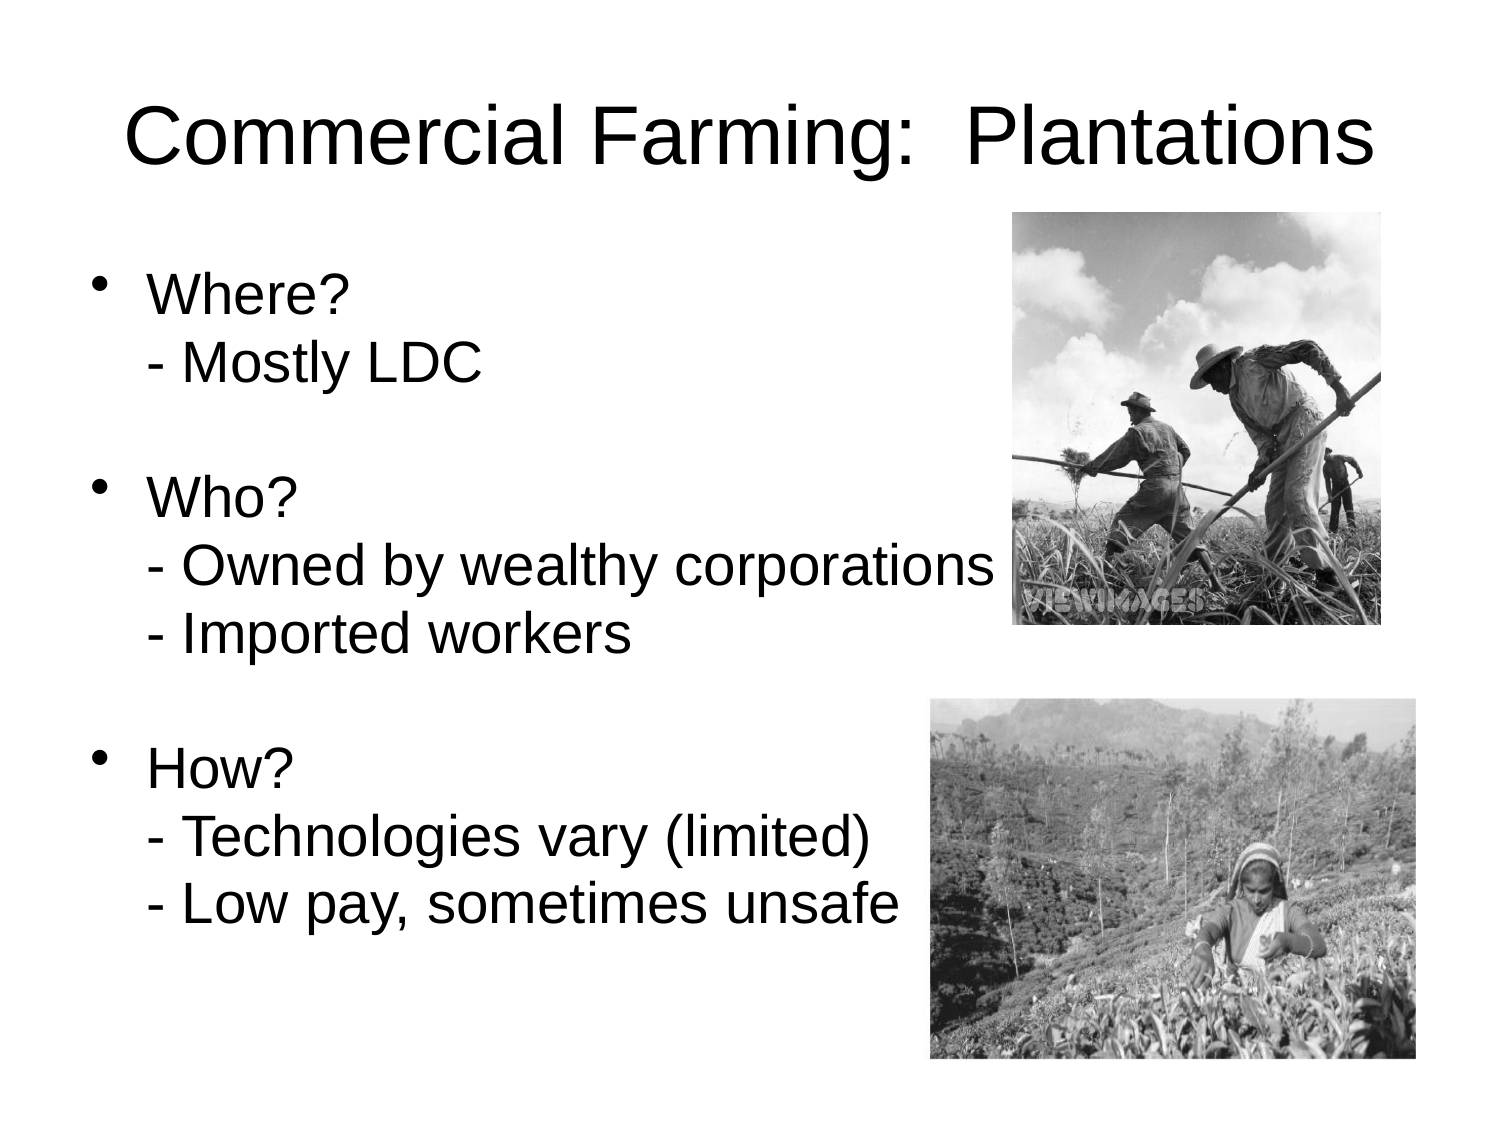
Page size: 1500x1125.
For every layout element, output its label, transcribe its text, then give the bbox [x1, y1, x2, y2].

list Where? - Mostly LDC Who? - Owned by wealthy corporations - Imported workers How? - Technologies vary (limited) - Low pay, sometimes unsafe [74, 262, 1426, 1006]
picture [924, 687, 1423, 1063]
picture [1012, 212, 1381, 626]
title Commercial Farming: Plantations [74, 87, 1426, 262]
